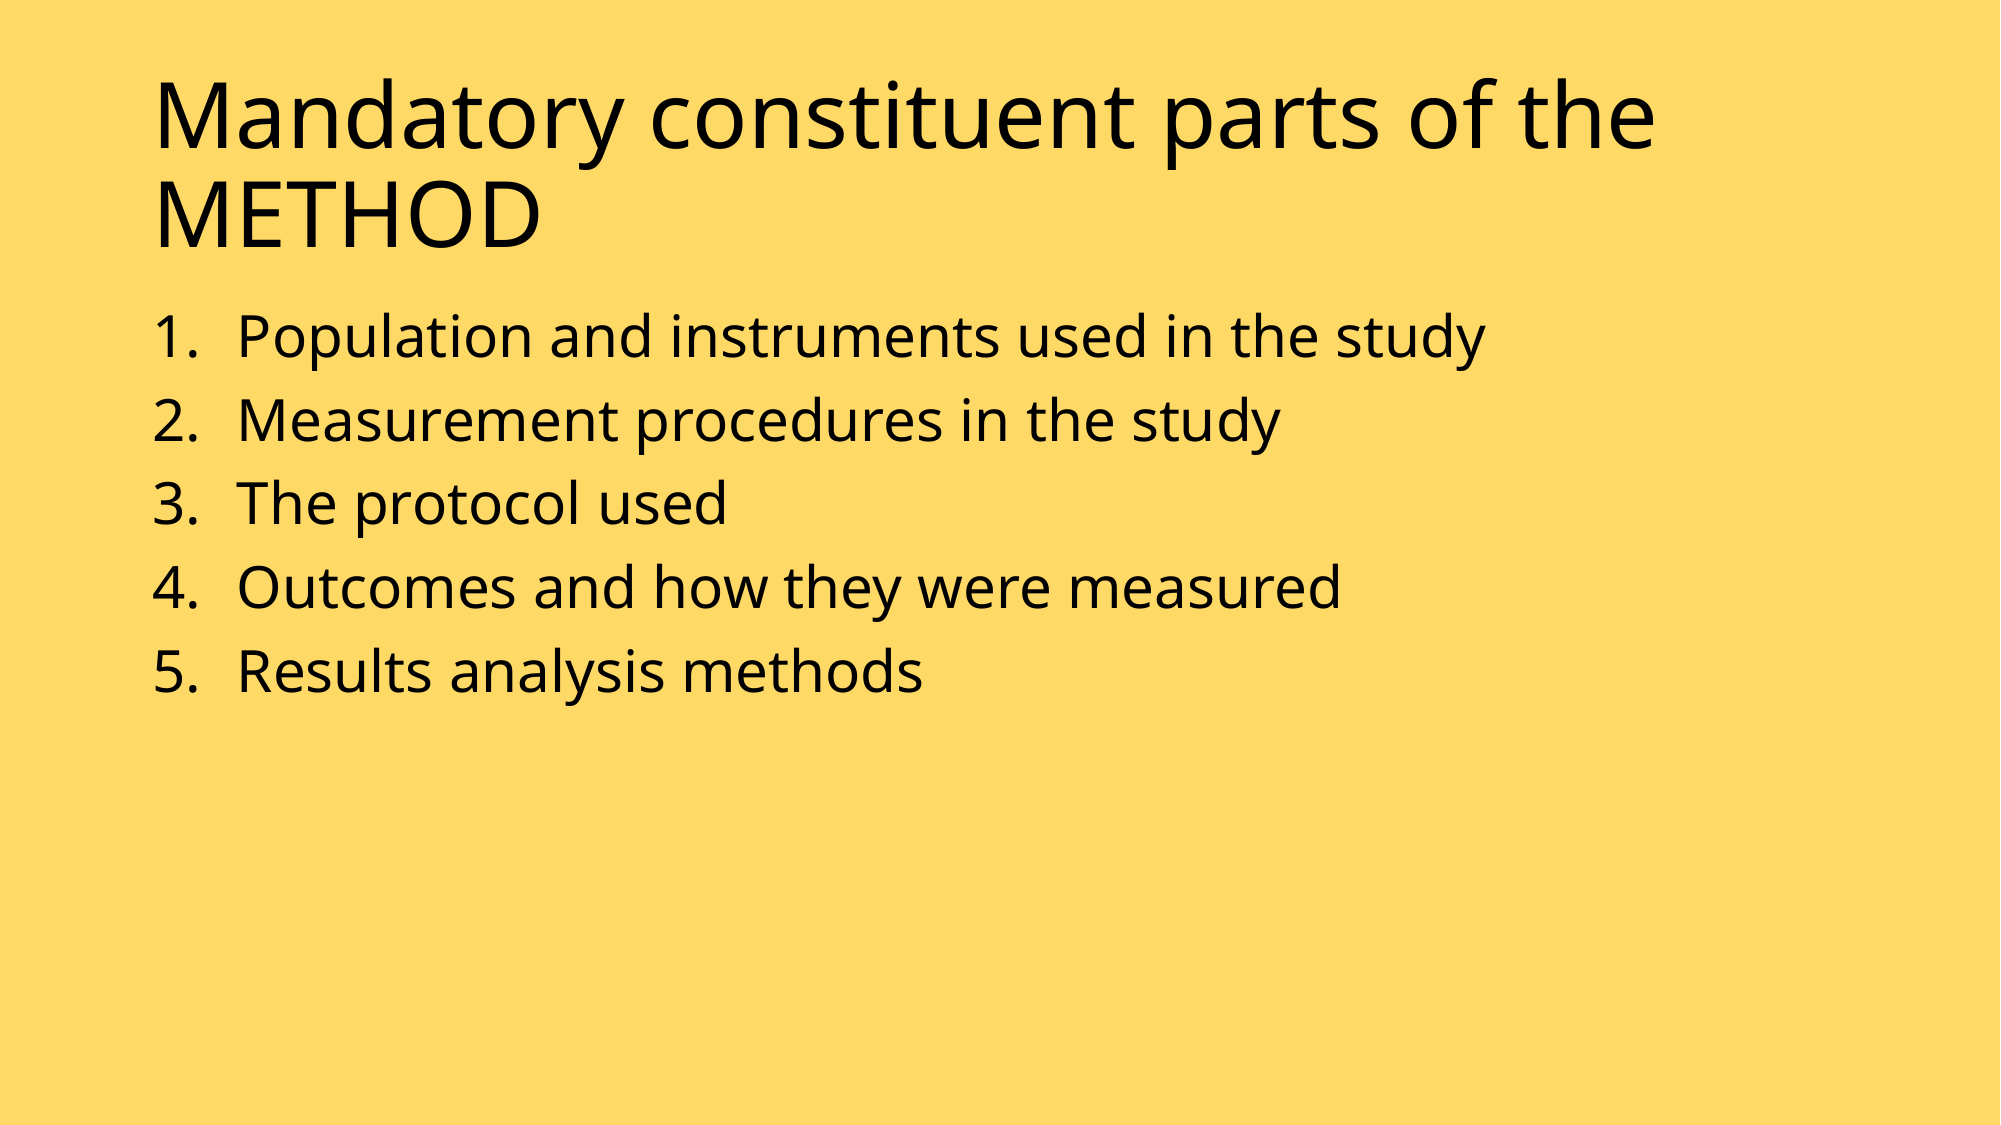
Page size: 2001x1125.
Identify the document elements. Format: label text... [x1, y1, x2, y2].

title Mandatory constituent parts of the METHOD [137, 59, 1863, 278]
list Population and instruments used in the study Measurement procedures in the study The protocol used Outcomes and how they were measured Results analysis methods [137, 299, 1863, 1014]
